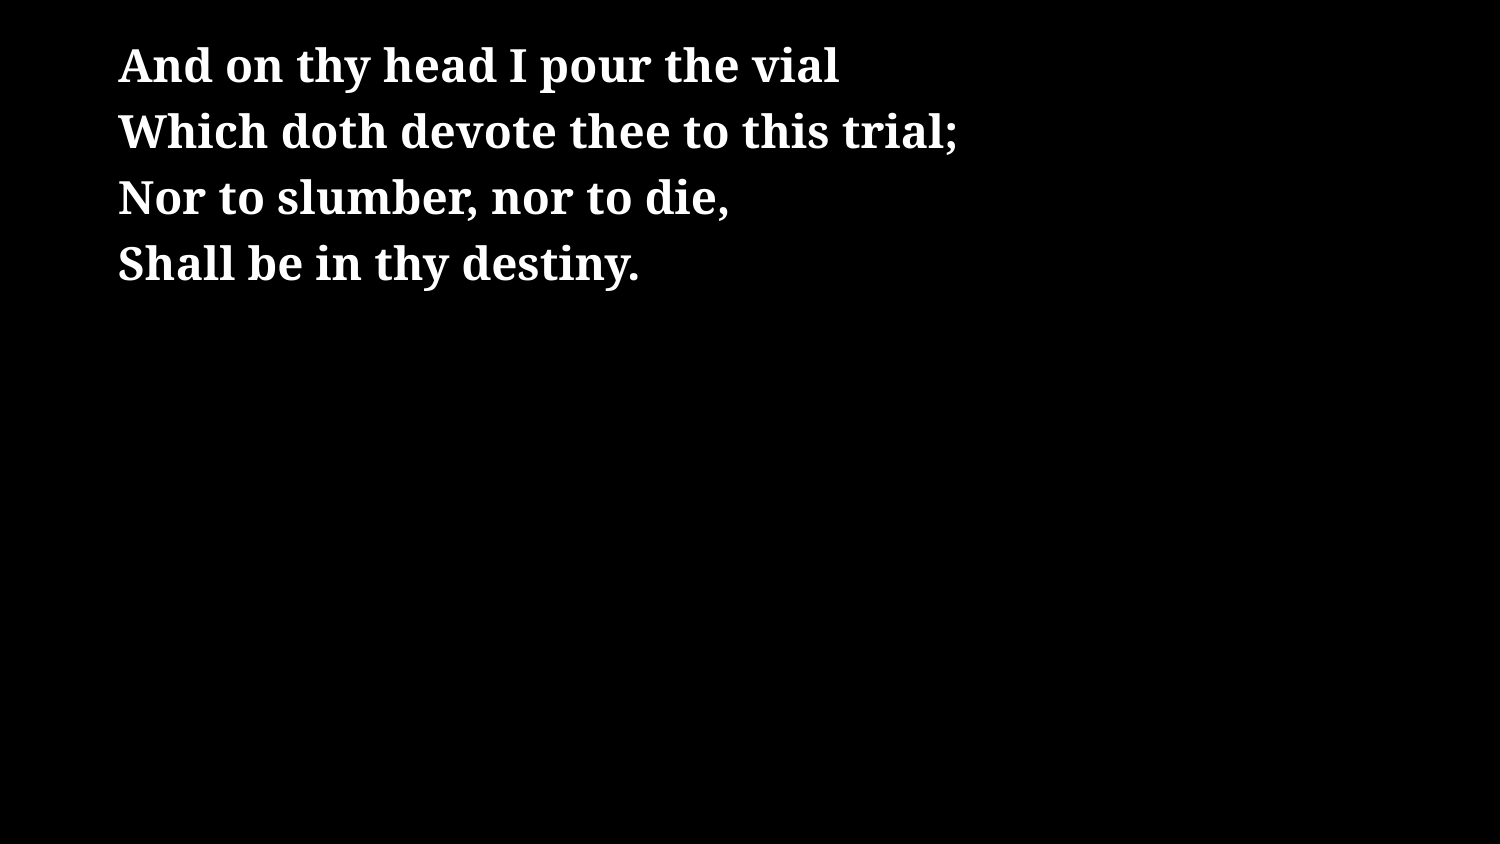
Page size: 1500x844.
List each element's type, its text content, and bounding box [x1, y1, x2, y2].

title And on thy head I pour the vial Which doth devote thee to this trial; Nor to slumber, nor to die, Shall be in thy destiny. [103, 17, 1397, 299]
